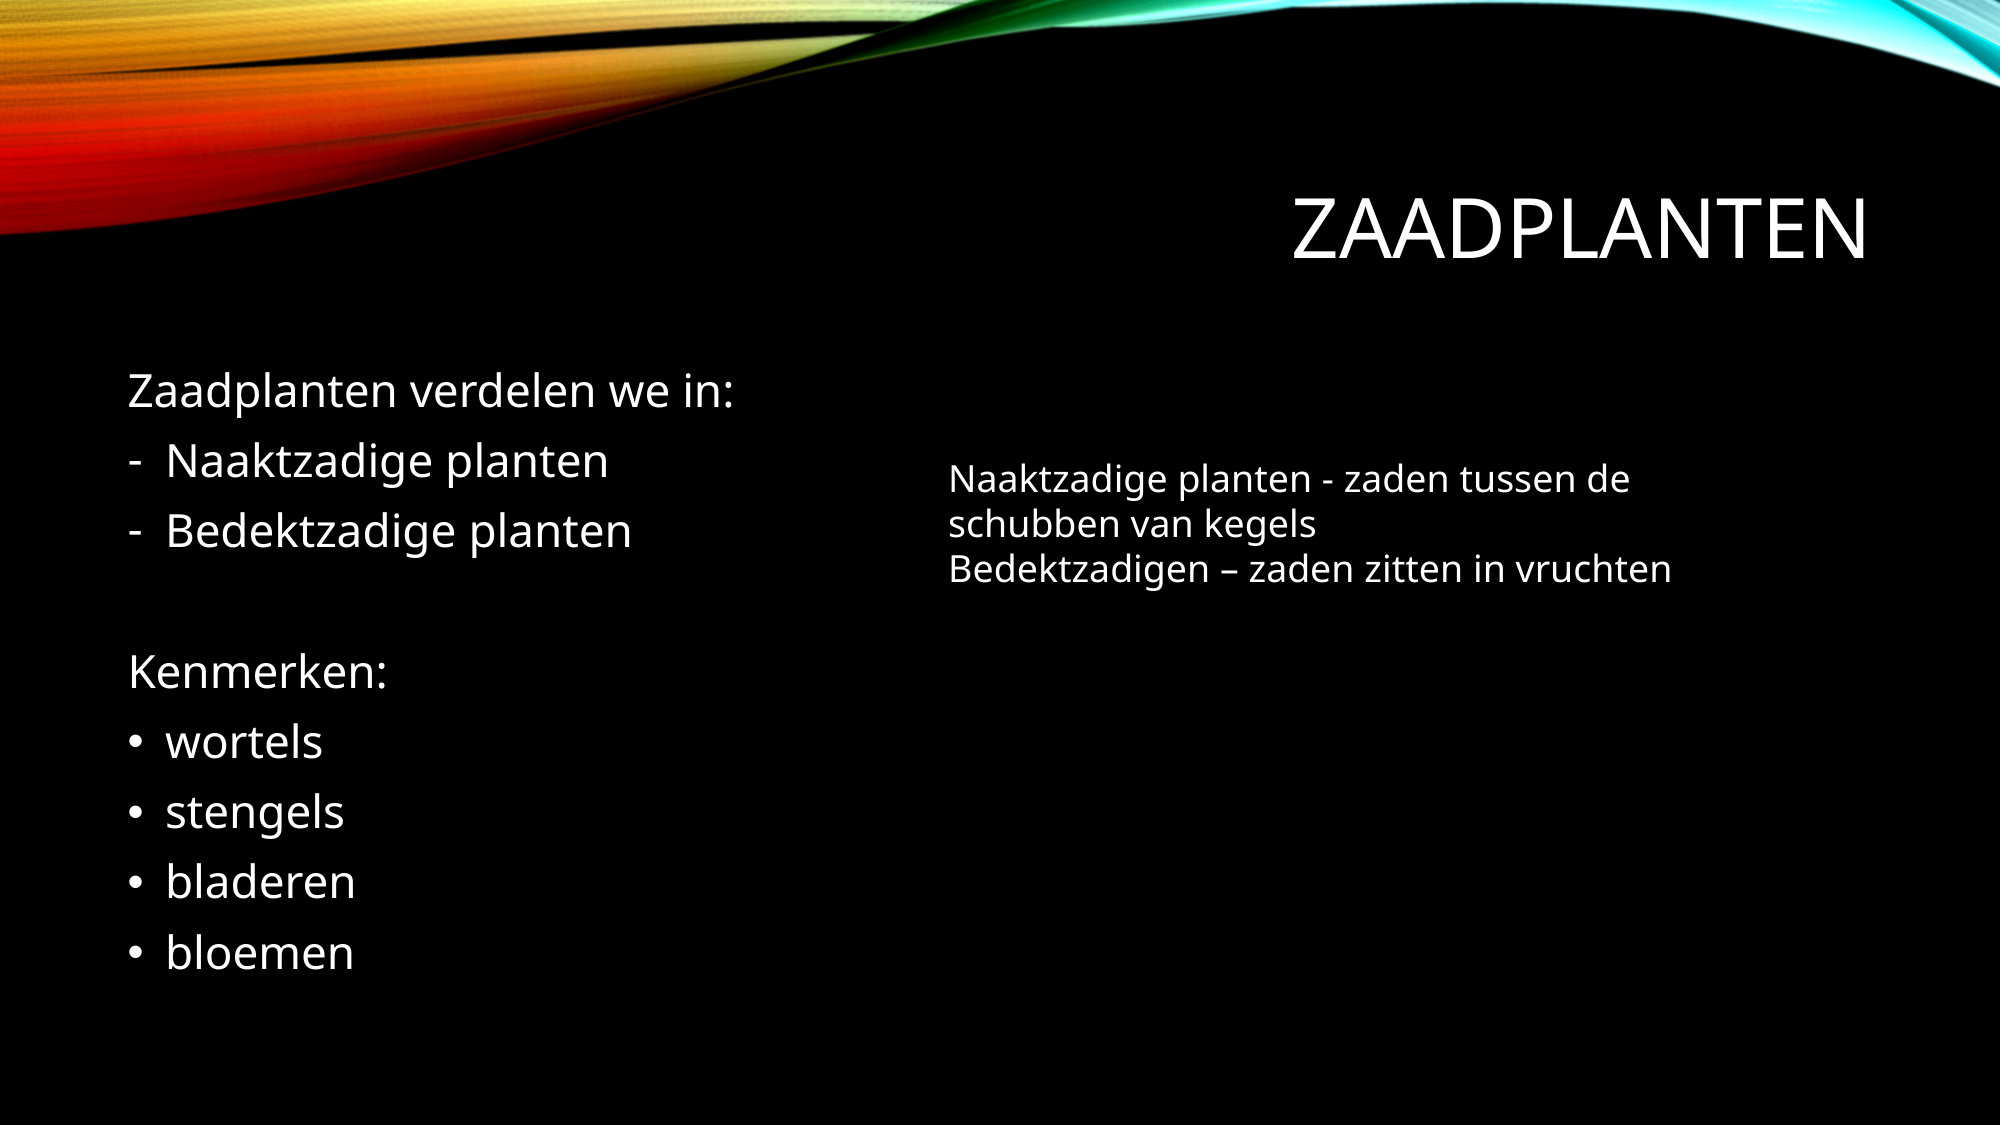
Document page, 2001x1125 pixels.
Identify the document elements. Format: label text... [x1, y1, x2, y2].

list Zaadplanten verdelen we in: Naaktzadige planten Bedektzadige planten Kenmerken: wortels stengels bladeren bloemen [112, 360, 759, 1021]
title Zaadplanten [474, 125, 1888, 338]
text_box Naaktzadige planten - zaden tussen de schubben van kegels Bedektzadigen – zaden zitten in vruchten [933, 447, 1767, 598]
picture [0, 0, 2000, 237]
